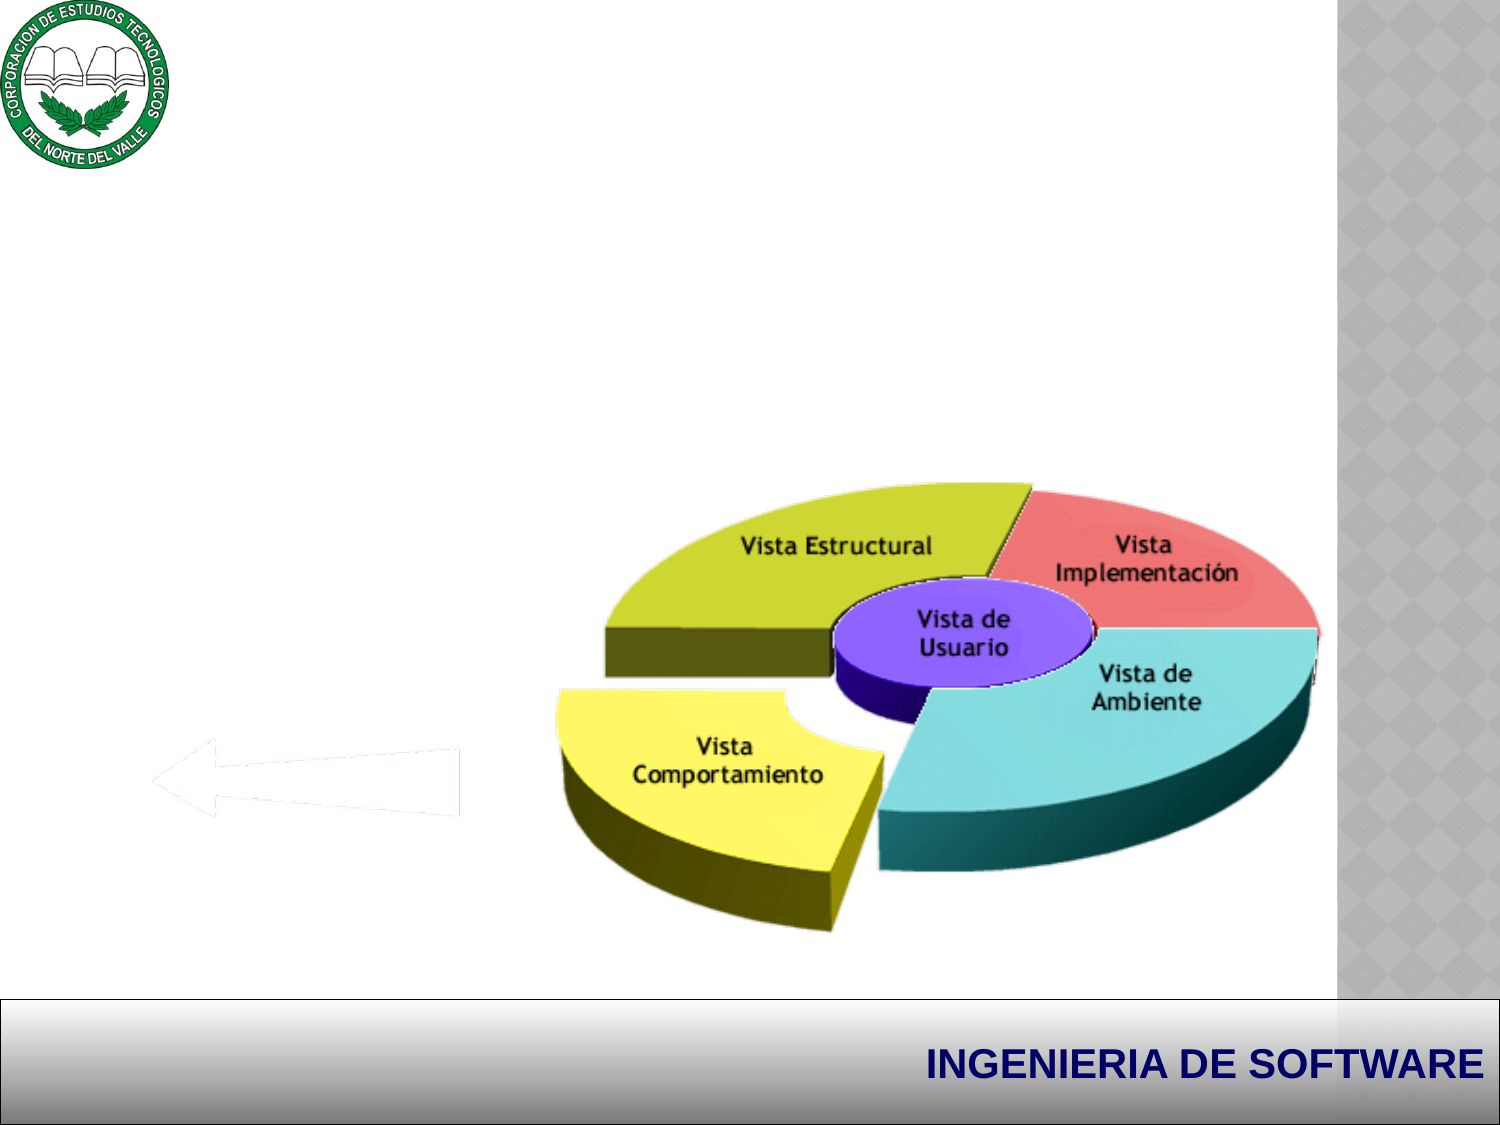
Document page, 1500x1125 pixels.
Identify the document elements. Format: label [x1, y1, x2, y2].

picture [147, 734, 466, 827]
picture [0, 0, 169, 169]
picture [542, 677, 897, 942]
picture [572, 434, 1336, 878]
